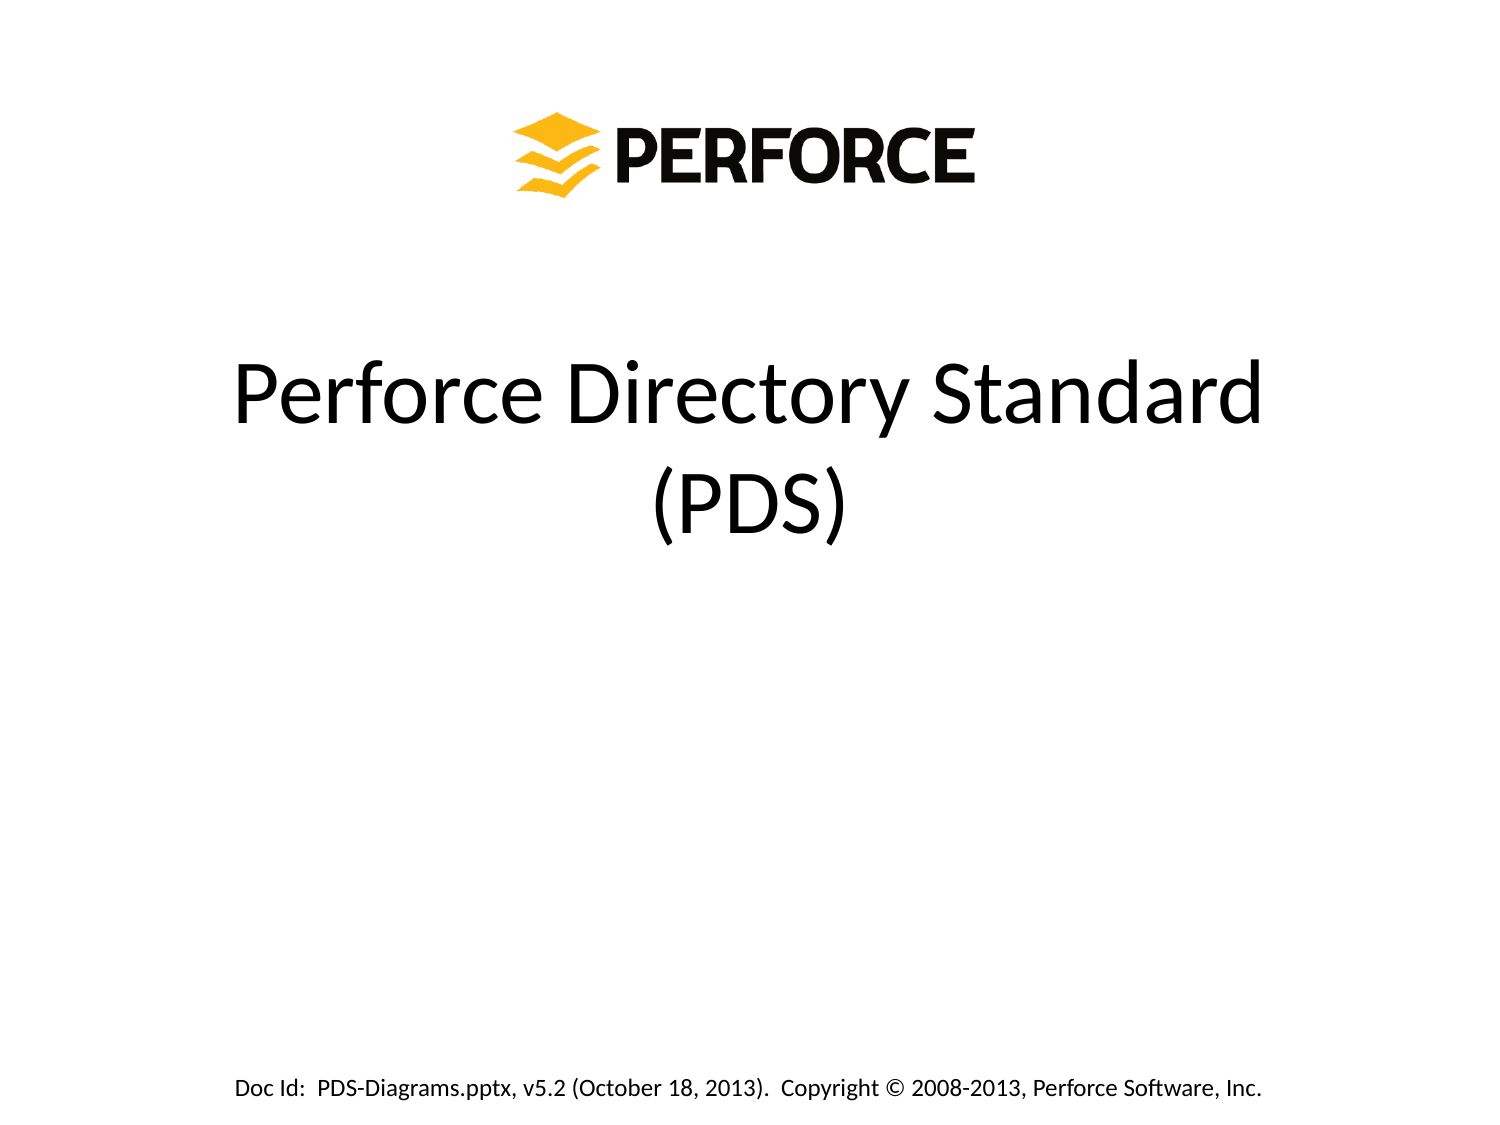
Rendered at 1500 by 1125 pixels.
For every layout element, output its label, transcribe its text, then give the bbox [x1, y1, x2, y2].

title Perforce Directory Standard (PDS) [112, 275, 1388, 763]
text_box Doc Id: PDS-Diagrams.pptx, v5.2 (October 18, 2013). Copyright © 2008-2013, Perforce Software, Inc. [0, 1064, 1500, 1110]
picture [512, 112, 976, 198]
